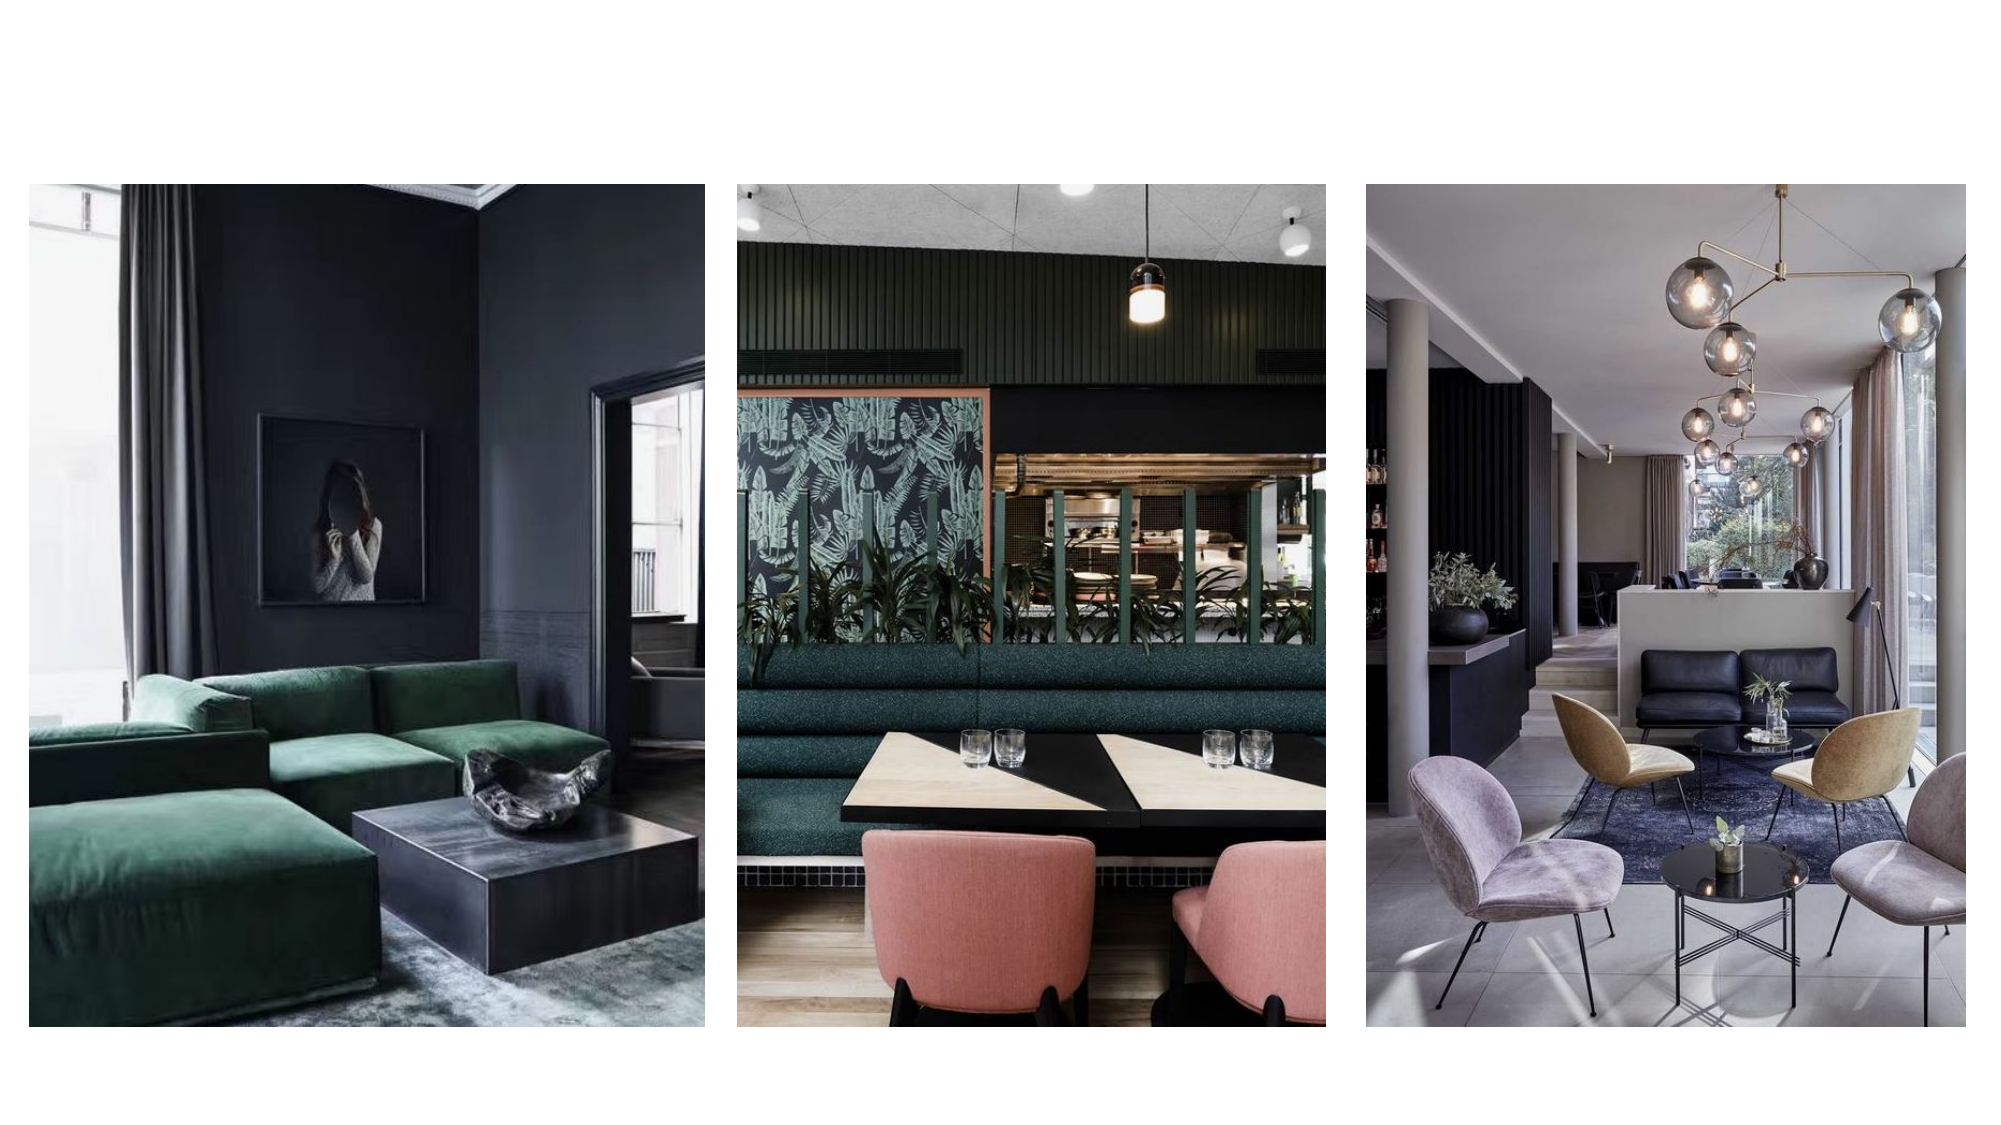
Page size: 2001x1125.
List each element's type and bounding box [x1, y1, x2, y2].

picture [737, 184, 1326, 1027]
list [29, 184, 705, 1028]
picture [1366, 184, 1966, 1027]
